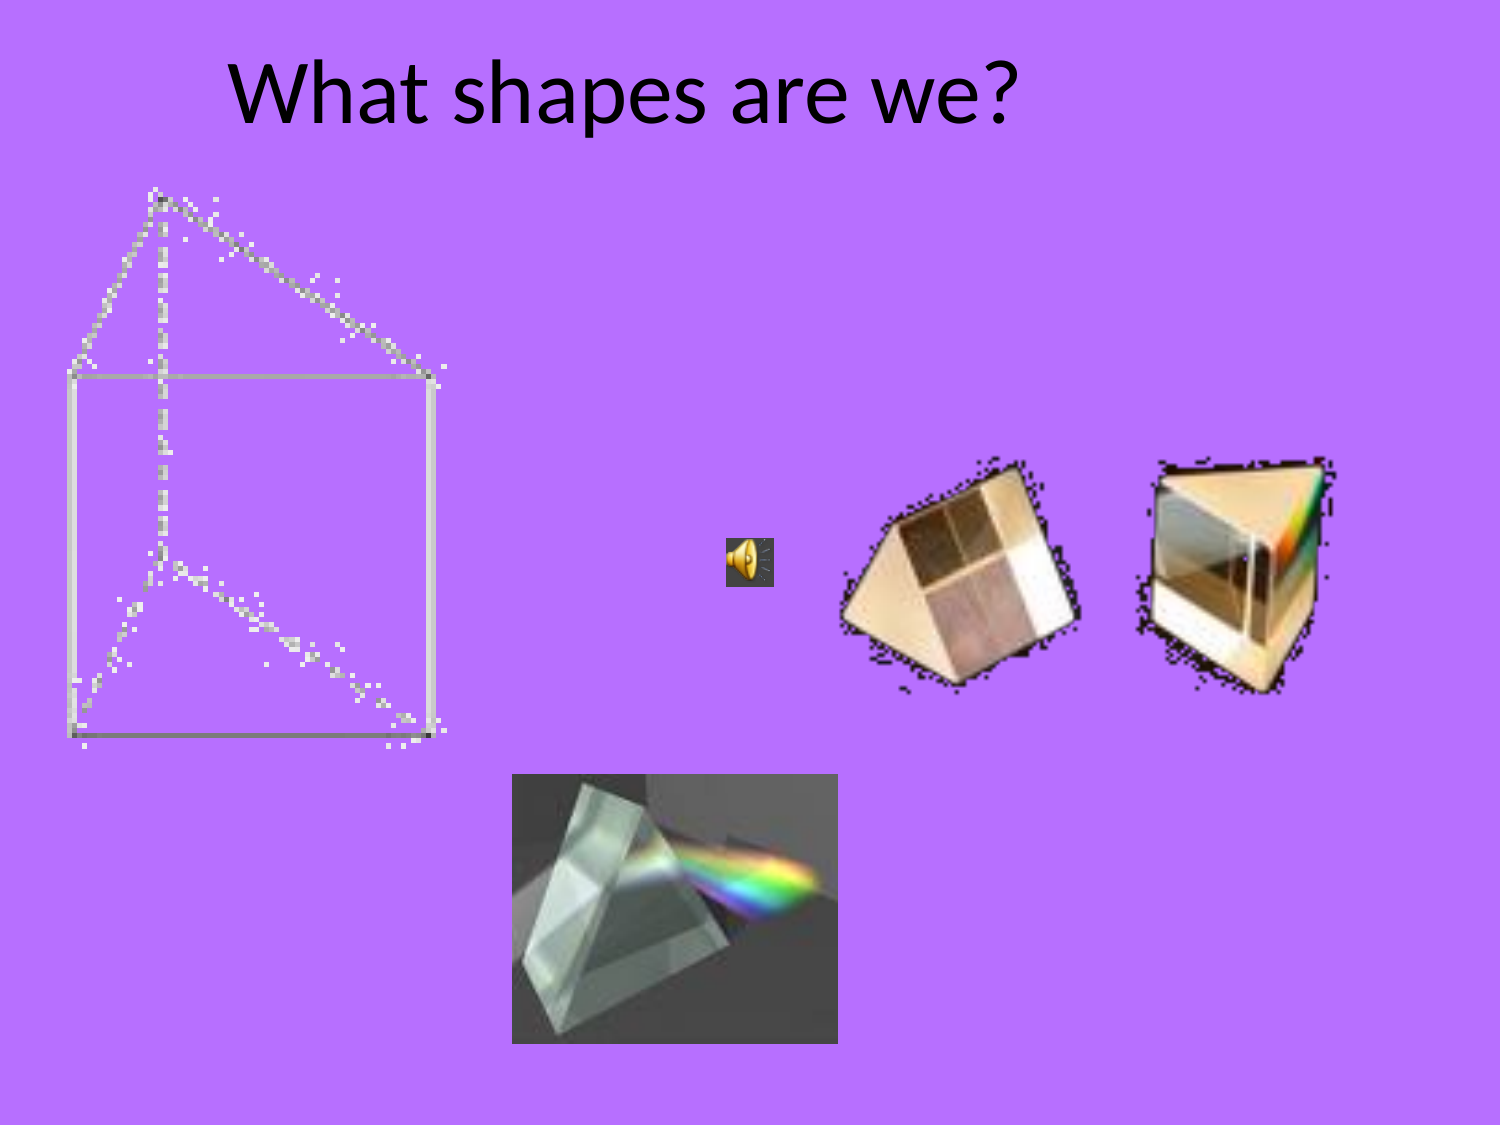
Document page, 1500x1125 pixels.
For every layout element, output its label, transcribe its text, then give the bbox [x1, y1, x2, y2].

picture [62, 187, 448, 750]
picture [724, 537, 776, 588]
picture [512, 774, 838, 1044]
picture [812, 399, 1367, 726]
text_box What shapes are we? [212, 24, 1200, 150]
